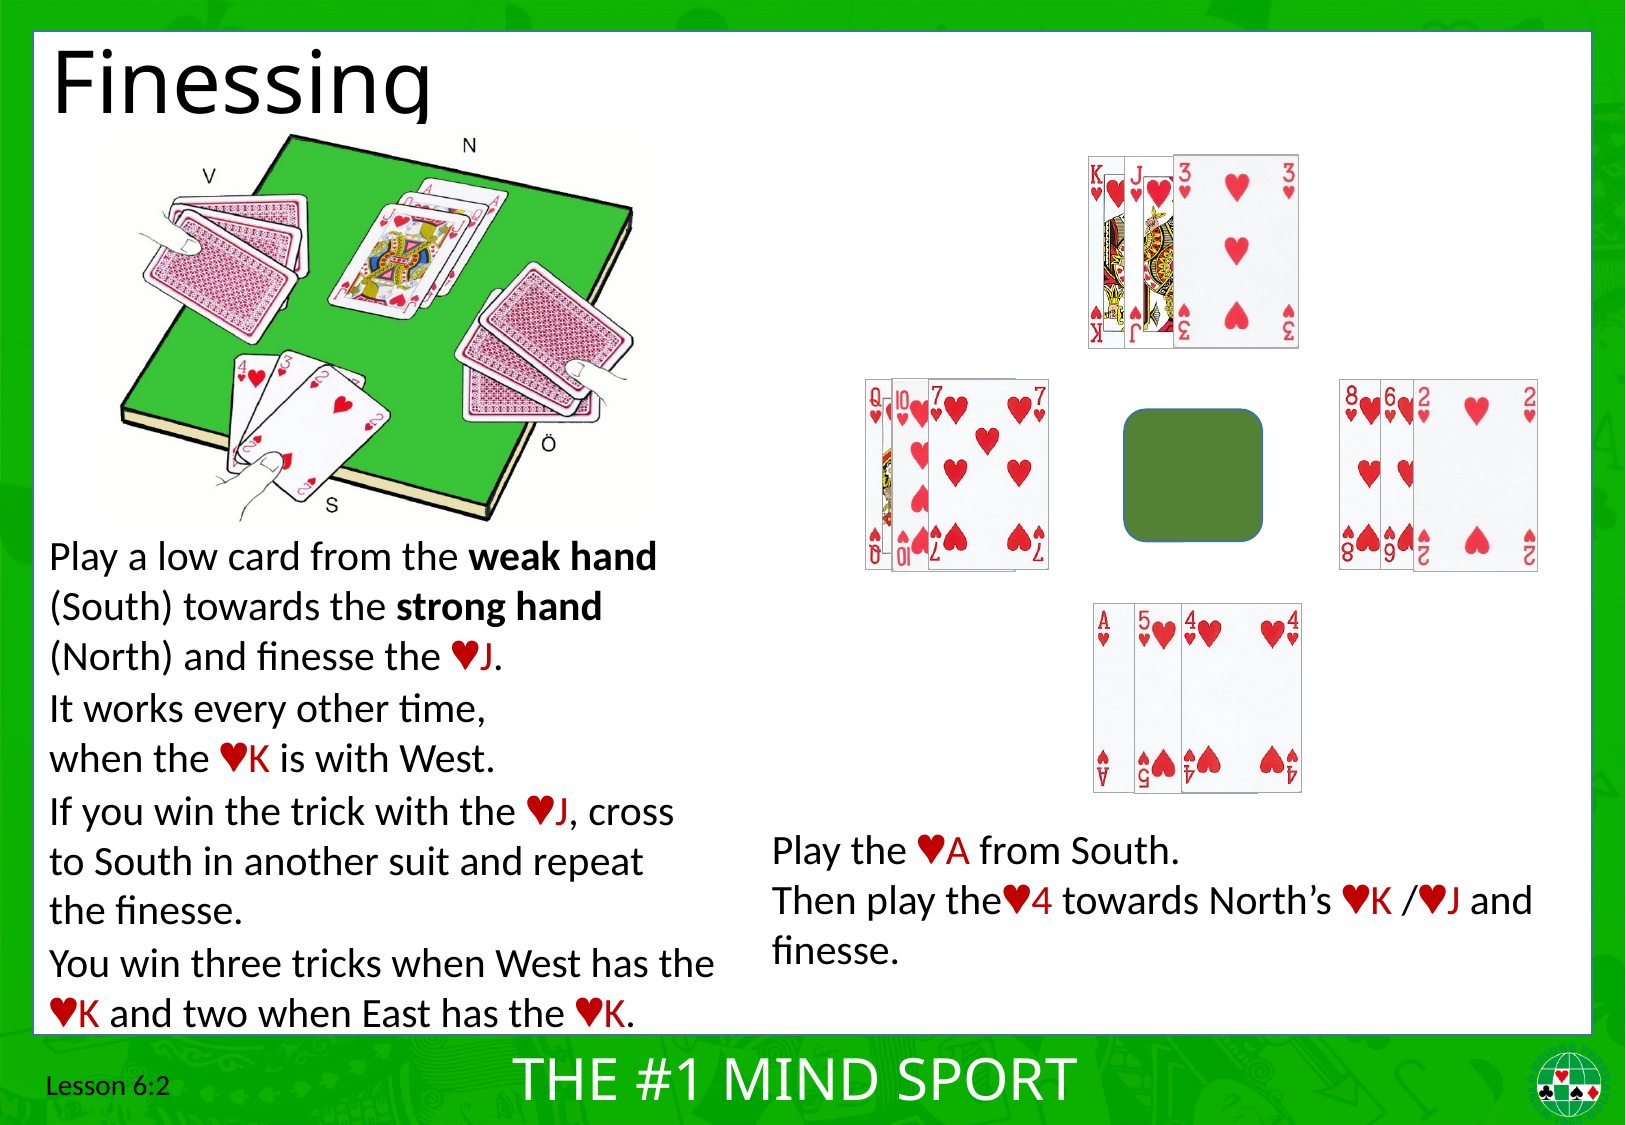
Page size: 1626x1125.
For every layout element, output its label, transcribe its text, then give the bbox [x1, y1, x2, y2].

picture [0, 0, 1626, 1125]
text_box Play a low card from the weak hand (South) towards the strong hand (North) and finesse the J. [34, 521, 687, 686]
text_box If you win the trick with the J, cross to South in another suit and repeat the finesse. [34, 776, 697, 928]
text_box Play the A from South. Then play the4 towards North’s K /J and finesse. [757, 815, 1578, 980]
text_box It works every other time, when the K is with West. [34, 686, 586, 776]
title Finessing [35, 30, 1438, 140]
text_box You win three tricks when West has the K and two when East has the K. [34, 928, 733, 1044]
text_box [1123, 408, 1264, 543]
